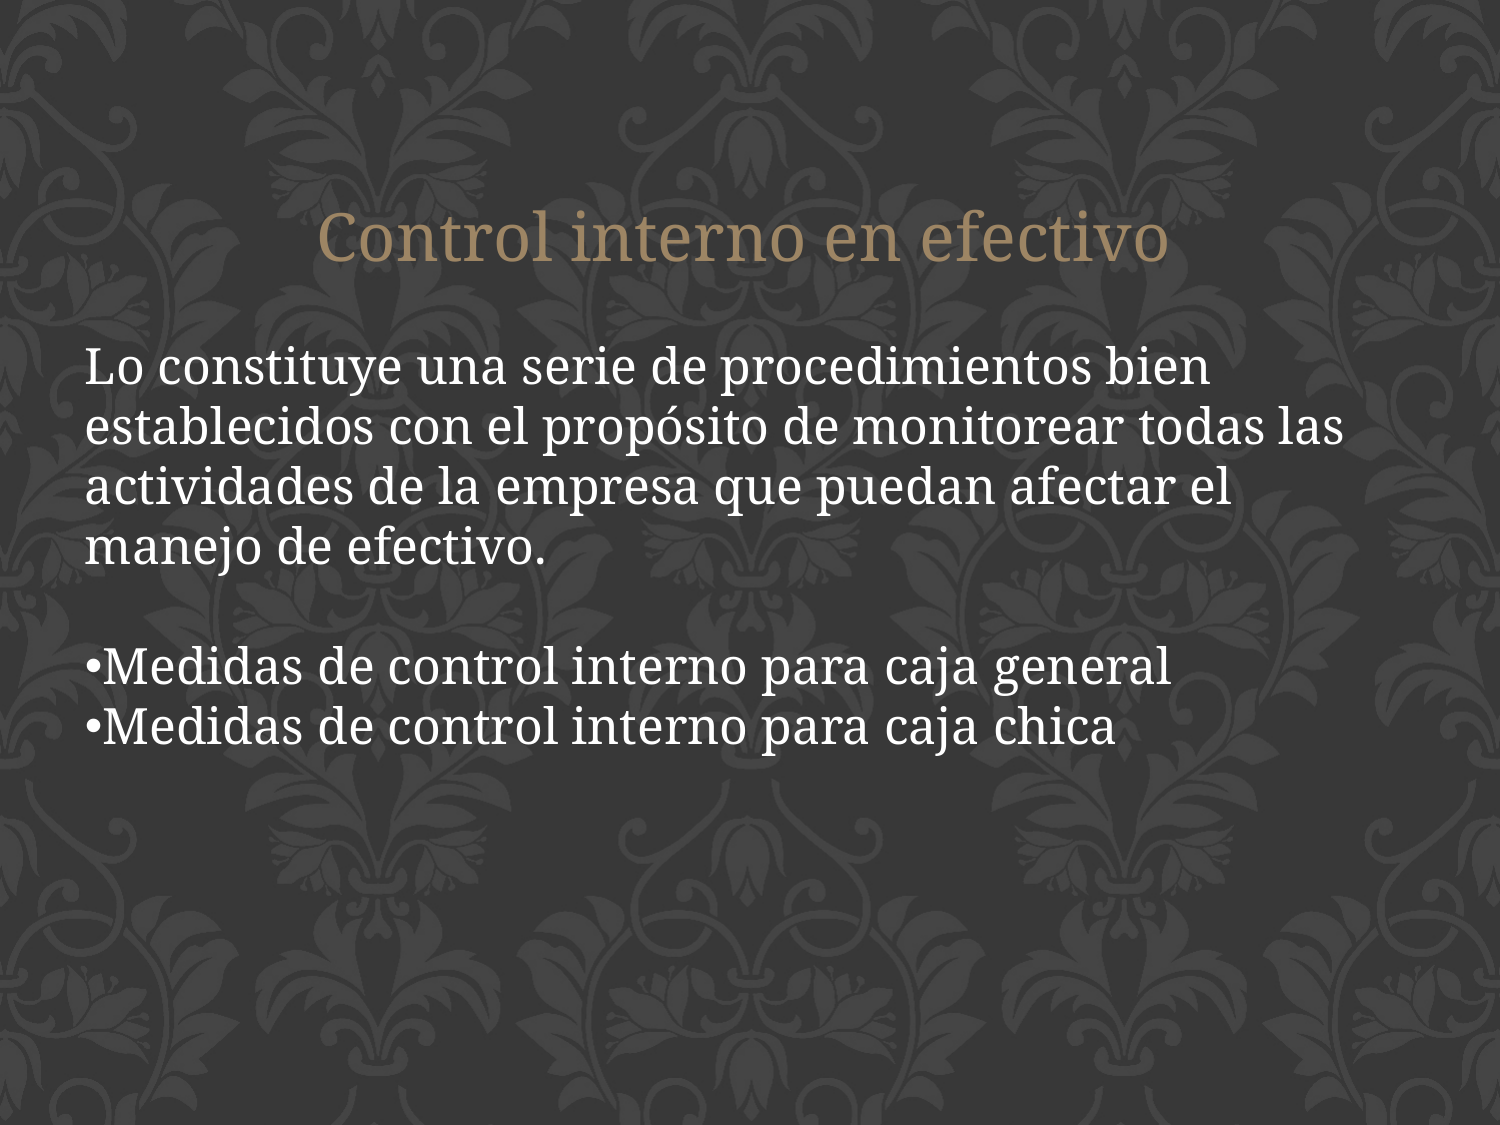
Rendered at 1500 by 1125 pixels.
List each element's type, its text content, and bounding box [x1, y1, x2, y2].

text_box Control interno en efectivo Lo constituye una serie de procedimientos bien establecidos con el propósito de monitorear todas las actividades de la empresa que puedan afectar el manejo de efectivo. Medidas de control interno para caja general Medidas de control interno para caja chica [70, 187, 1418, 763]
